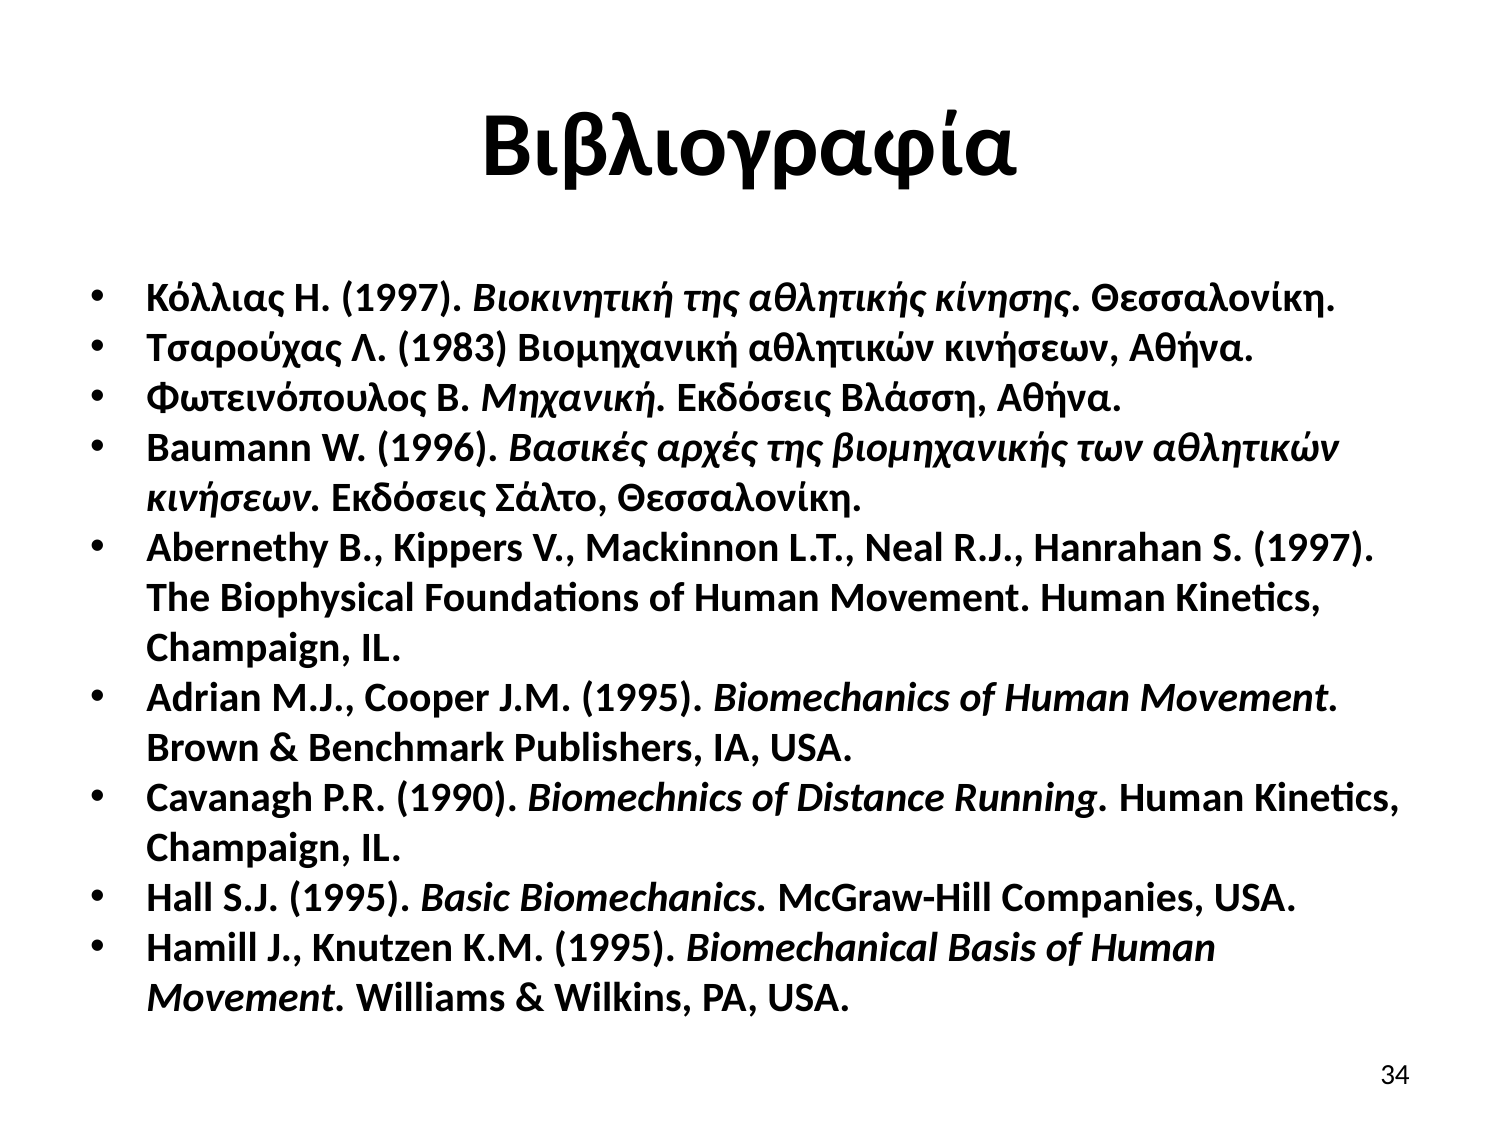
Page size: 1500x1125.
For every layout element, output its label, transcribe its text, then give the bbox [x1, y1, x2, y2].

list Κόλλιας Η. (1997). Βιοκινητική της αθλητικής κίνησης. Θεσσαλονίκη. Τσαρούχας Λ. (1983) Βιομηχανική αθλητικών κινήσεων, Αθήνα. Φωτεινόπουλος Β. Μηχανική. Εκδόσεις Βλάσση, Αθήνα. Baumann W. (1996). Βασικές αρχές της βιομηχανικής των αθλητικών κινήσεων. Εκδόσεις Σάλτο, Θεσσαλονίκη. Abernethy B., Kippers V., Mackinnon L.T., Neal R.J., Hanrahan S. (1997). The Biophysical Foundations of Human Movement. Human Kinetics, Champaign, IL. Adrian M.J., Cooper J.M. (1995). Biomechanics of Human Movement. Brown & Benchmark Publishers, IA, USA. Cavanagh P.R. (1990). Biomechnics of Distance Running. Human Kinetics, Champaign, IL. Hall S.J. (1995). Basic Biomechanics. McGraw-Hill Companies, USA. Hamill J., Knutzen K.M. (1995). Biomechanical Basis of Human Movement. Williams & Wilkins, PA, USA. [75, 262, 1425, 1005]
slide_number 34 [1074, 1042, 1425, 1103]
title Βιβλιογραφία [75, 45, 1425, 233]
